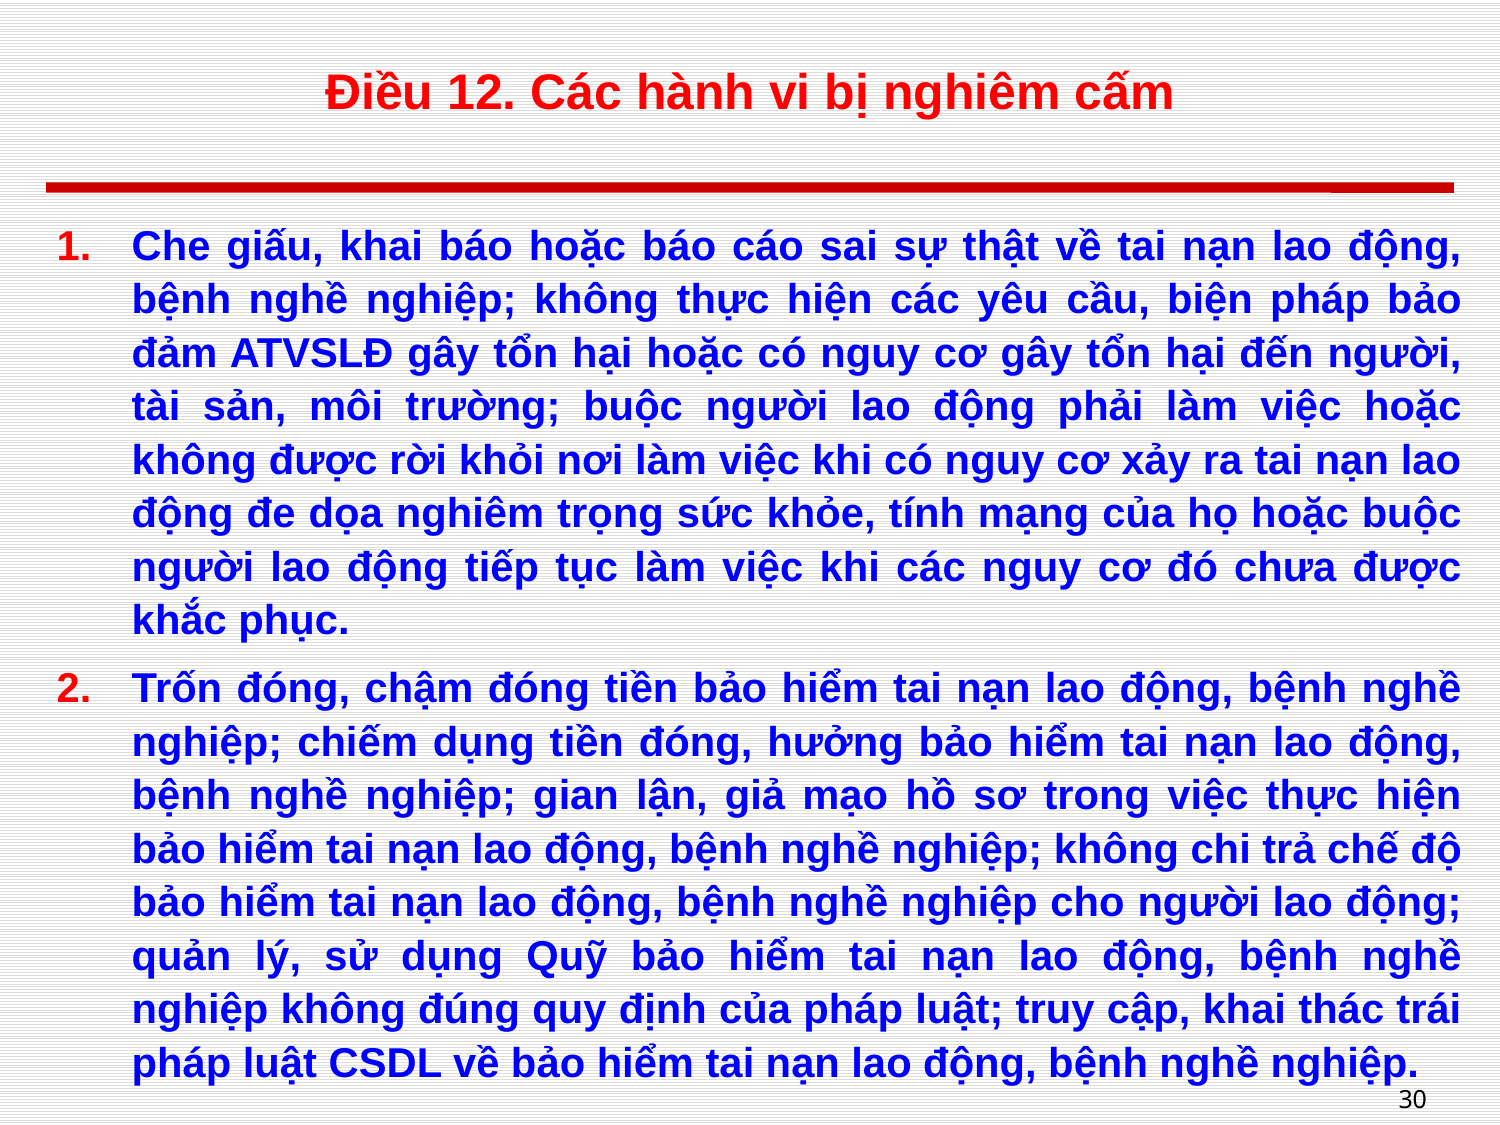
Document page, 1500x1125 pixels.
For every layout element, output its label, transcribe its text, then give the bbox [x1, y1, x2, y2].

text_box Che giấu, khai báo hoặc báo cáo sai sự thật về tai nạn lao động, bệnh nghề nghiệp; không thực hiện các yêu cầu, biện pháp bảo đảm ATVSLĐ gây tổn hại hoặc có nguy cơ gây tổn hại đến người, tài sản, môi trường; buộc người lao động phải làm việc hoặc không được rời khỏi nơi làm việc khi có nguy cơ xảy ra tai nạn lao động đe dọa nghiêm trọng sức khỏe, tính mạng của họ hoặc buộc người lao động tiếp tục làm việc khi các nguy cơ đó chưa được khắc phục. Trốn đóng, chậm đóng tiền bảo hiểm tai nạn lao động, bệnh nghề nghiệp; chiếm dụng tiền đóng, hưởng bảo hiểm tai nạn lao động, bệnh nghề nghiệp; gian lận, giả mạo hồ sơ trong việc thực hiện bảo hiểm tai nạn lao động, bệnh nghề nghiệp; không chi trả chế độ bảo hiểm tai nạn lao động, bệnh nghề nghiệp cho người lao động; quản lý, sử dụng Quỹ bảo hiểm tai nạn lao động, bệnh nghề nghiệp không đúng quy định của pháp luật; truy cập, khai thác trái pháp luật CSDL về bảo hiểm tai nạn lao động, bệnh nghề nghiệp. [23, 199, 1477, 1088]
title Điều 12. Các hành vi bị nghiêm cấm [38, 24, 1463, 150]
